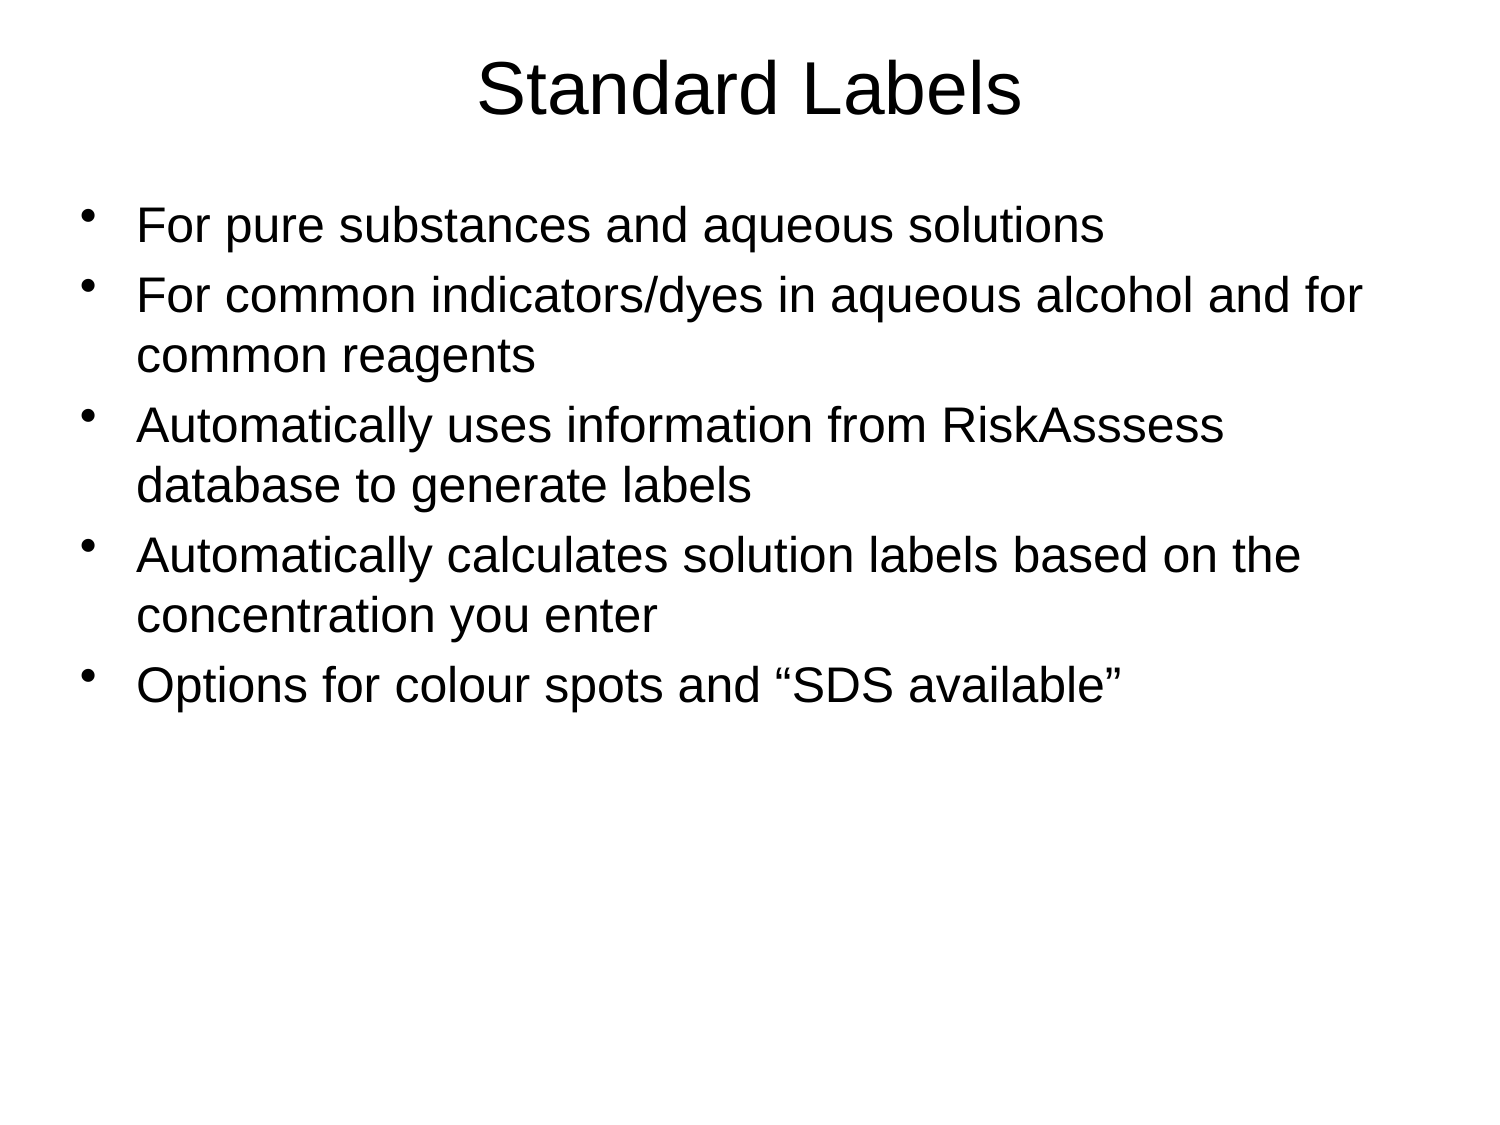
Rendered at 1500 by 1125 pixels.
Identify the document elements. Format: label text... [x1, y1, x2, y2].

title Standard Labels [112, 42, 1388, 128]
list For pure substances and aqueous solutions For common indicators/dyes in aqueous alcohol and for common reagents Automatically uses information from RiskAsssess database to generate labels Automatically calculates solution labels based on the concentration you enter Options for colour spots and “SDS available” [64, 184, 1459, 1106]
